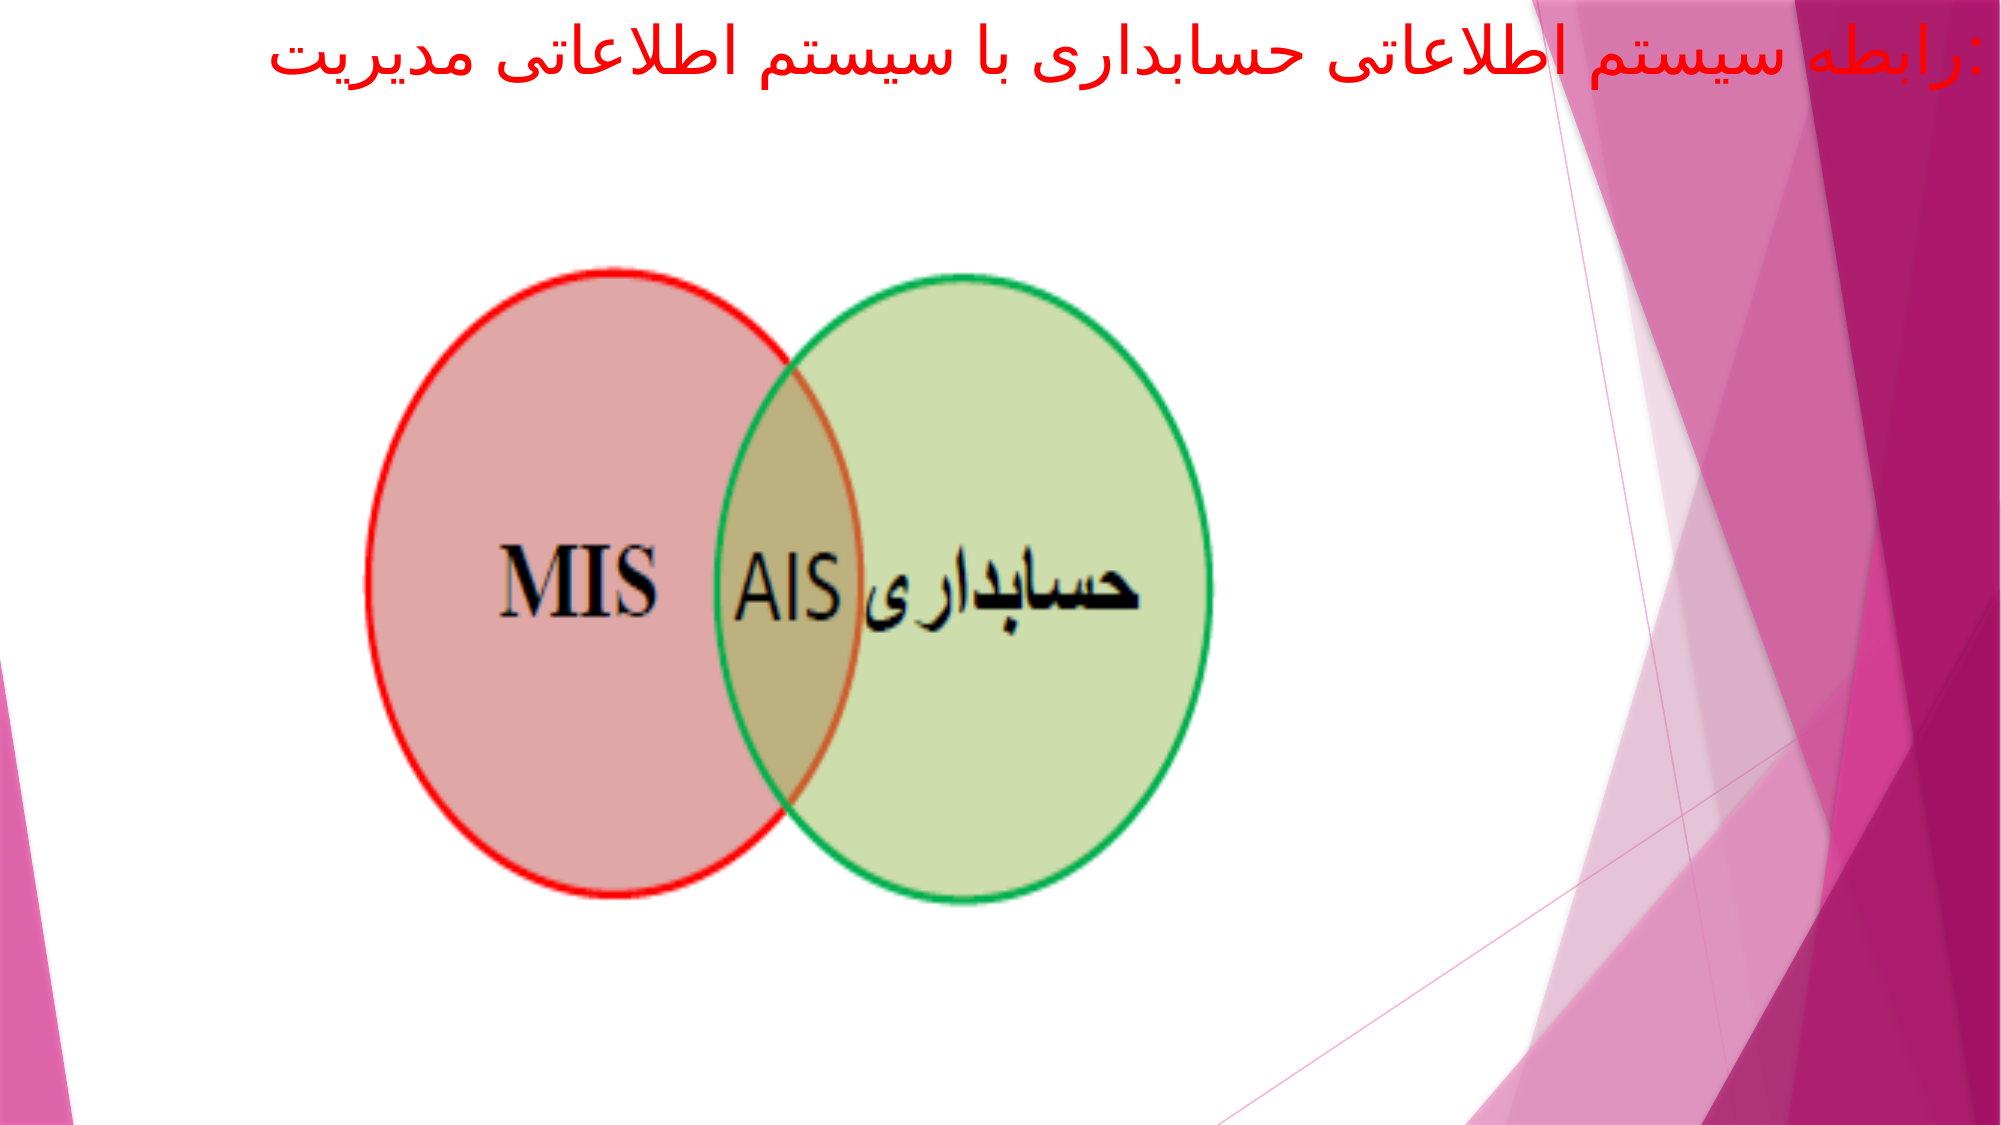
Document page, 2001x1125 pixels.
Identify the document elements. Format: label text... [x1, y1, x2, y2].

picture [225, 166, 1352, 984]
list رابطه سیستم اطلاعاتی حسابداری با سیستم اطلاعاتی مدیریت: [0, 0, 2000, 1107]
